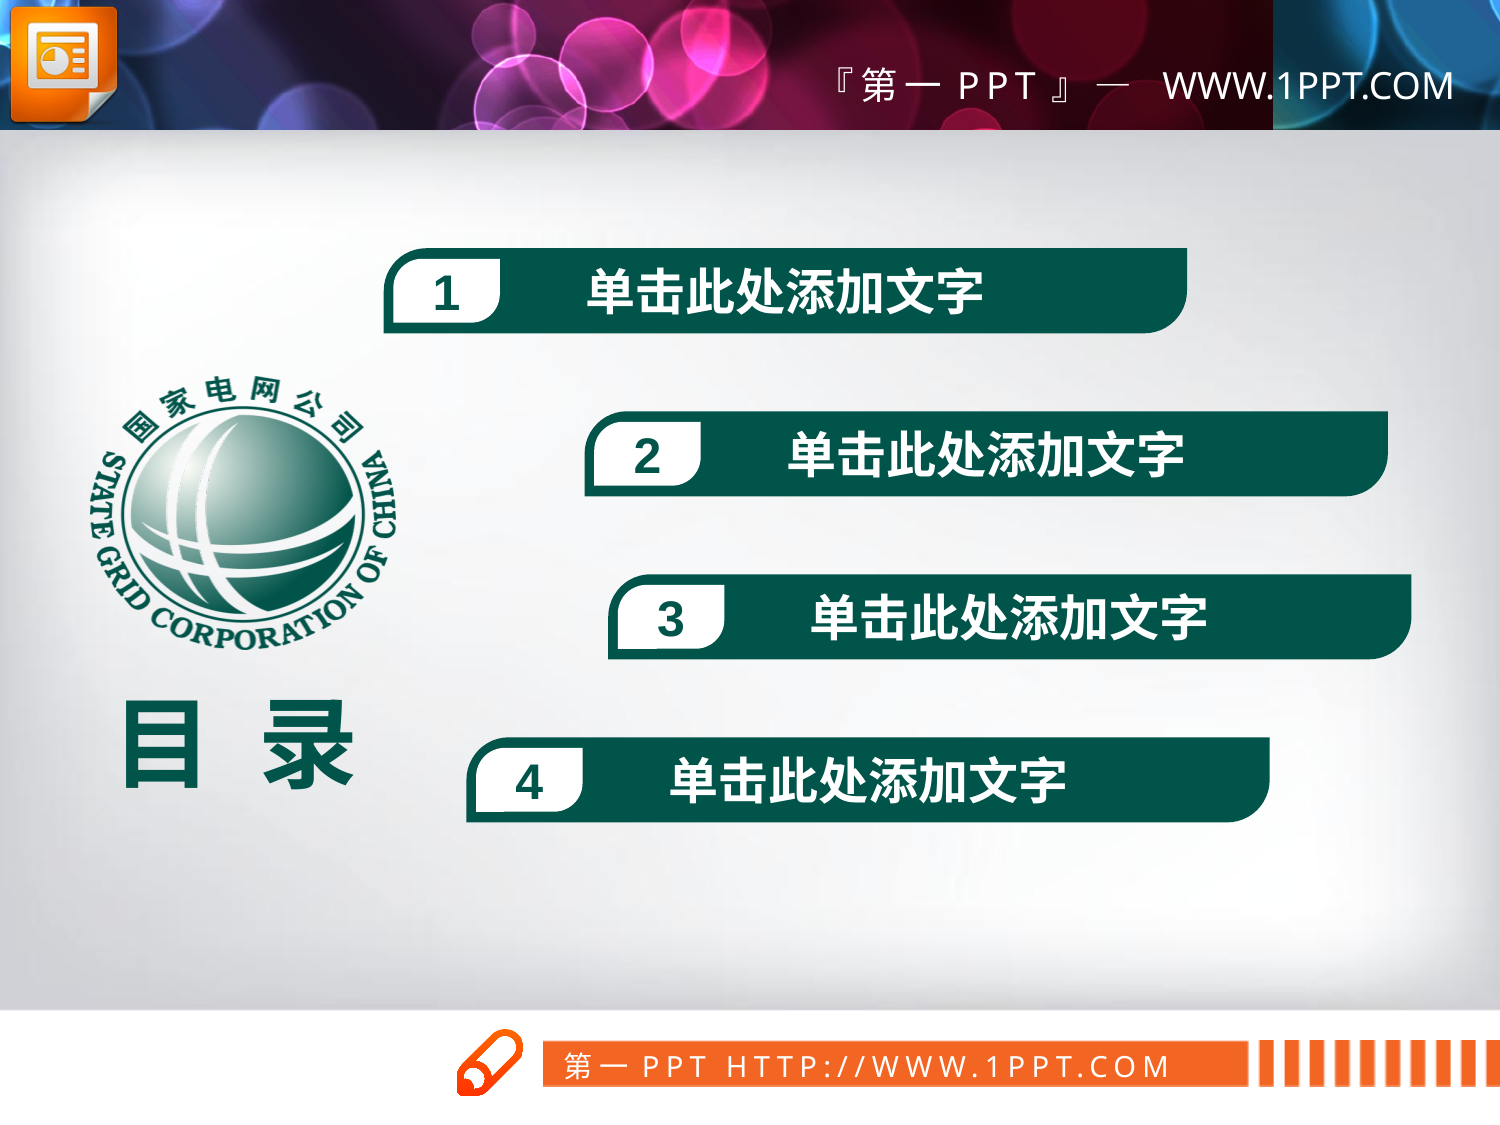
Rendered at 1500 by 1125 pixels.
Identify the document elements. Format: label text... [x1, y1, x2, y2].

picture [0, 0, 1500, 1012]
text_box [607, 573, 1412, 660]
picture [543, 1040, 1500, 1087]
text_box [383, 247, 1188, 334]
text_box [466, 737, 1270, 823]
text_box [584, 410, 1389, 497]
text_box 目 录 [97, 673, 417, 809]
